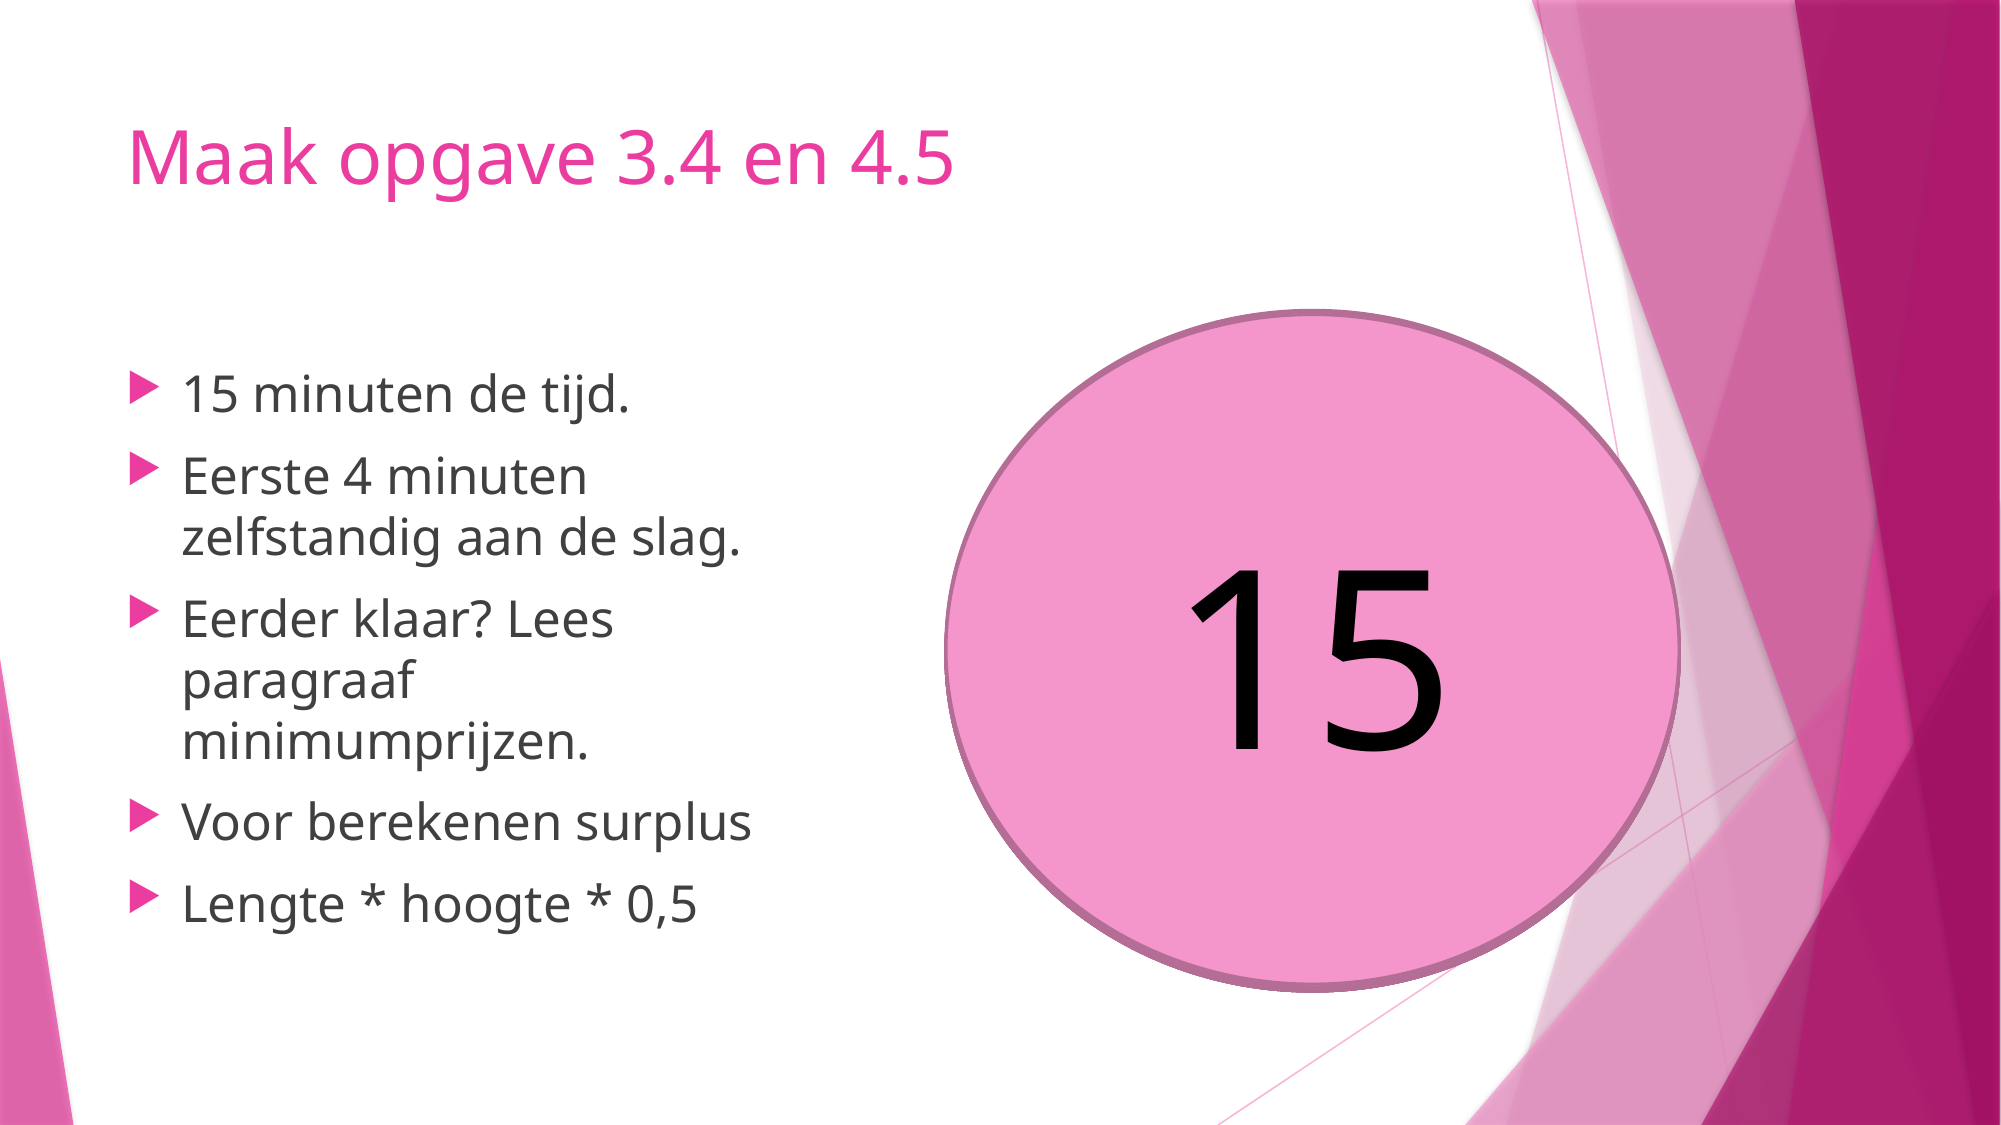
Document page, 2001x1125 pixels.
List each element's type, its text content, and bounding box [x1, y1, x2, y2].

text_box 12 [958, 310, 1668, 558]
list 15 minuten de tijd. Eerste 4 minuten zelfstandig aan de slag. Eerder klaar? Lees paragraaf minimumprijzen. Voor berekenen surplus Lengte * hoogte * 0,5 [111, 354, 774, 992]
text_box 14 [960, 750, 1663, 989]
text_box 15 [944, 312, 1681, 986]
title Maak opgave 3.4 en 4.5 [111, 101, 1522, 319]
text_box 7 [961, 748, 1667, 993]
